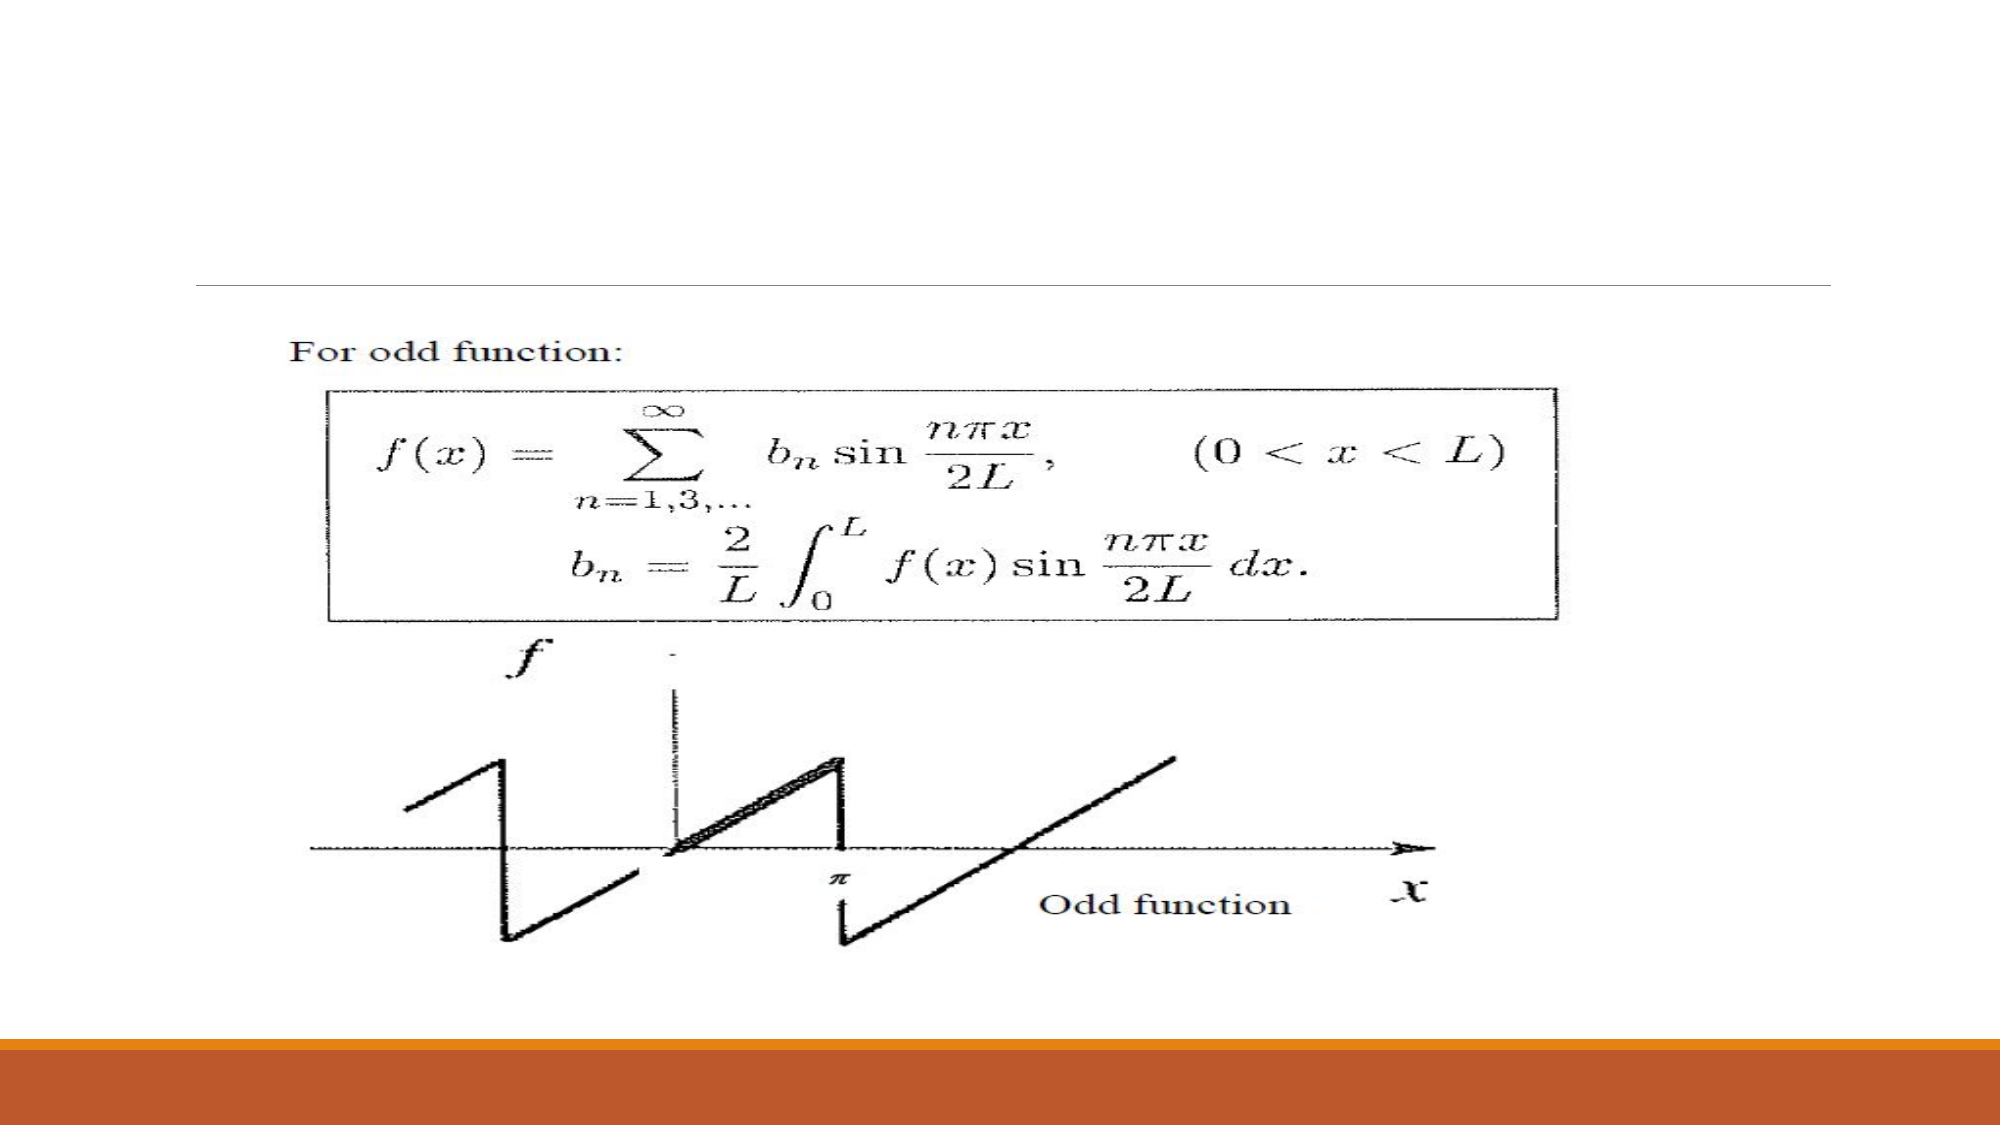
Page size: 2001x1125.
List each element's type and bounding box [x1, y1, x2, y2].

list [161, 317, 1716, 979]
